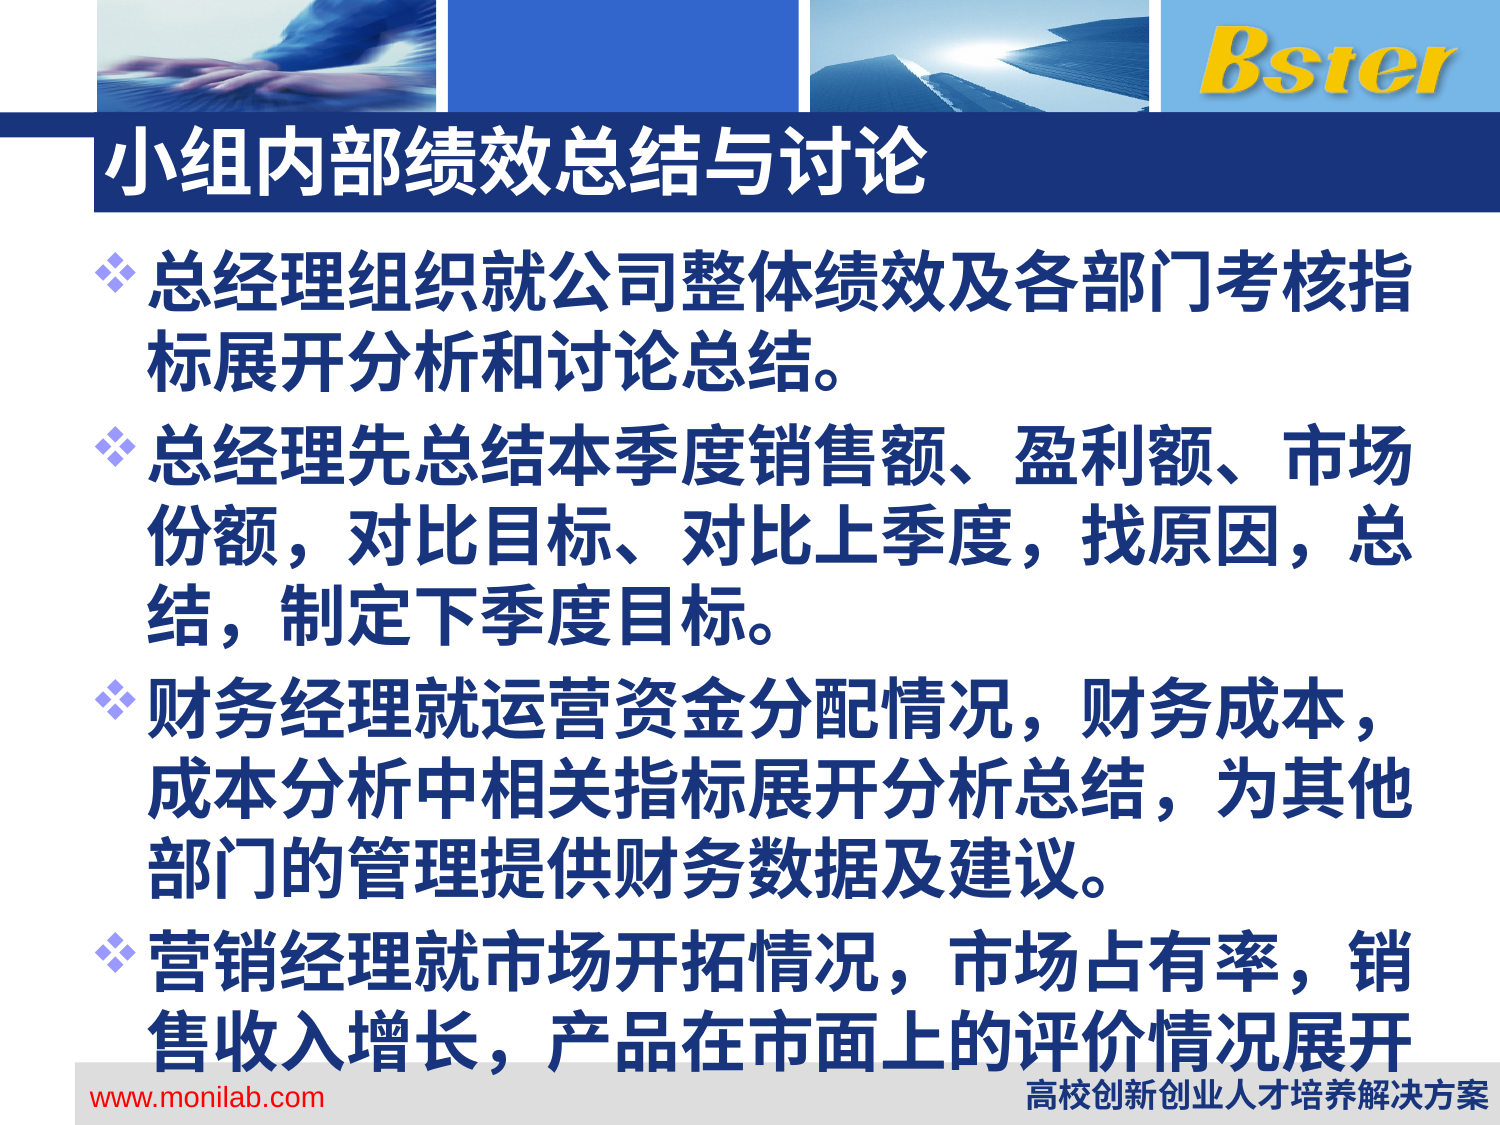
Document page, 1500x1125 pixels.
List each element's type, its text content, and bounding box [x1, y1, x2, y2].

picture [810, 0, 1150, 112]
list 总经理组织就公司整体绩效及各部门考核指标展开分析和讨论总结。 总经理先总结本季度销售额、盈利额、市场份额，对比目标、对比上季度，找原因，总结，制定下季度目标。 财务经理就运营资金分配情况，财务成本，成本分析中相关指标展开分析总结，为其他部门的管理提供财务数据及建议。 营销经理就市场开拓情况，市场占有率，销售收入增长，产品在市面上的评价情况展开 [74, 232, 1454, 1091]
title 小组内部绩效总结与讨论 [88, 113, 1369, 206]
picture [97, 0, 437, 112]
picture [1199, 26, 1458, 94]
